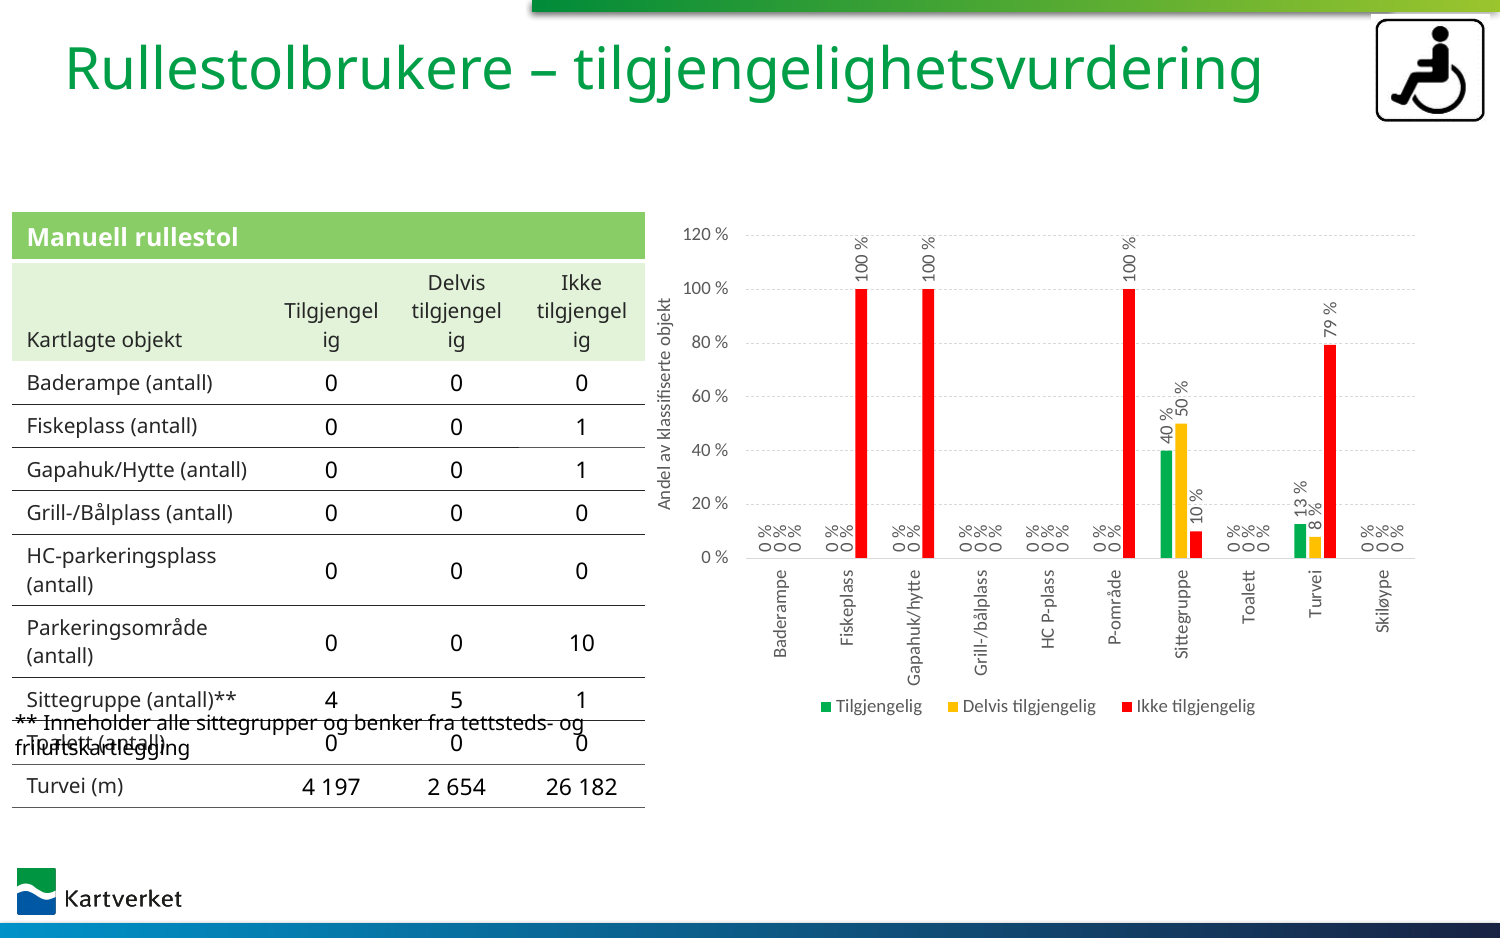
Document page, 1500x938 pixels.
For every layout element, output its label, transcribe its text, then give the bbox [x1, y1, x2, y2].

table_cell 0 [519, 535, 638, 605]
text_box Rullestolbrukere – tilgjengelighetsvurdering [49, 12, 1372, 109]
table_cell 0 [394, 535, 519, 605]
table_cell 26 182 [519, 768, 645, 807]
table_cell 0 [269, 361, 394, 404]
picture [643, 218, 1427, 728]
table_cell Gapahuk/Hytte (antall) [12, 448, 269, 490]
table_cell 10 [519, 606, 638, 677]
table_cell 0 [269, 535, 394, 605]
table_cell 4 197 [269, 768, 394, 807]
table_cell Sittegruppe (antall)** [12, 678, 269, 702]
table_cell 2 654 [394, 768, 519, 807]
table_cell Kartlagte objekt [12, 263, 269, 361]
table_cell Baderampe (antall) [12, 361, 269, 404]
table_cell 0 [394, 606, 519, 677]
table_cell 1 [519, 405, 638, 447]
table_cell 0 [519, 361, 638, 404]
table_cell Ikke tilgjengelig [519, 263, 638, 361]
table_cell 0 [269, 448, 394, 490]
table_cell Turvei (m) [12, 768, 269, 807]
text_box ** Inneholder alle sittegrupper og benker fra tettsteds- og friluftskartlegging [0, 702, 745, 768]
table_cell 0 [269, 405, 394, 447]
table_cell 0 [394, 361, 519, 404]
table_cell 0 [394, 405, 519, 447]
table_cell 0 [394, 448, 519, 490]
table_cell Delvis tilgjengelig [394, 263, 519, 361]
table_cell 0 [269, 491, 394, 534]
picture [1371, 13, 1491, 127]
table_cell Tilgjengelig [269, 263, 394, 361]
table_cell 1 [519, 678, 638, 702]
table_cell Fiskeplass (antall) [12, 405, 269, 447]
table_cell 1 [519, 448, 638, 490]
table_header Manuell rullestol [12, 212, 645, 259]
table_cell Parkeringsområde (antall) [12, 606, 269, 677]
table_cell 4 [269, 678, 394, 702]
table_cell 0 [269, 606, 394, 677]
table_cell 0 [394, 491, 519, 534]
table_cell 0 [519, 491, 638, 534]
table_cell Grill-/Bålplass (antall) [12, 491, 269, 534]
table_cell 5 [394, 678, 519, 702]
table_cell HC-parkeringsplass (antall) [12, 535, 269, 605]
